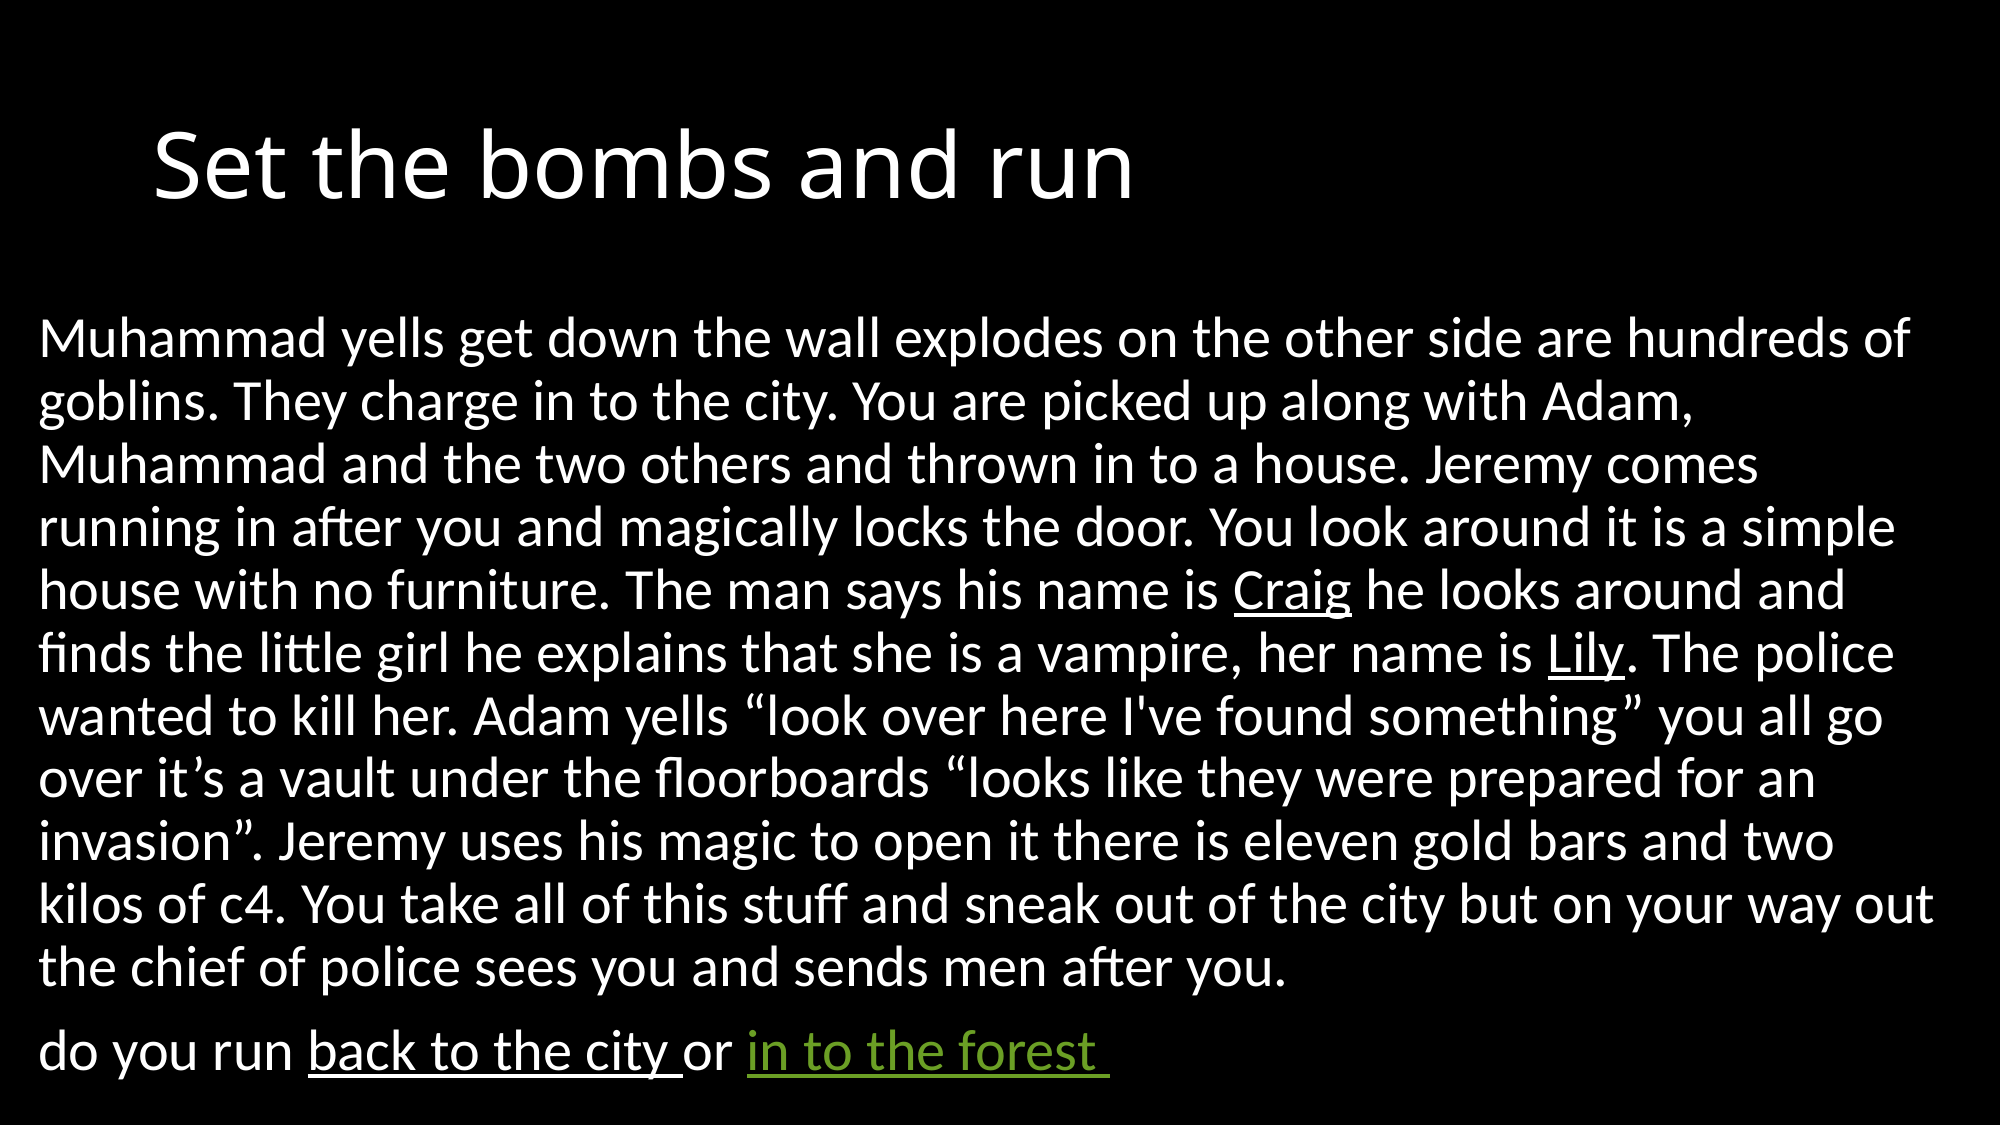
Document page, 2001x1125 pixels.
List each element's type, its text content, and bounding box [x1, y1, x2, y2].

list Muhammad yells get down the wall explodes on the other side are hundreds of goblins. They charge in to the city. You are picked up along with Adam, Muhammad and the two others and thrown in to a house. Jeremy comes running in after you and magically locks the door. You look around it is a simple house with no furniture. The man says his name is Craig he looks around and finds the little girl he explains that she is a vampire, her name is Lily. The police wanted to kill her. Adam yells “look over here I've found something” you all go over it’s a vault under the floorboards “looks like they were prepared for an invasion”. Jeremy uses his magic to open it there is eleven gold bars and two kilos of c4. You take all of this stuff and sneak out of the city but on your way out the chief of police sees you and sends men after you. do you run back to the city or in to the forest [23, 299, 1969, 1095]
title Set the bombs and run [137, 59, 1863, 278]
